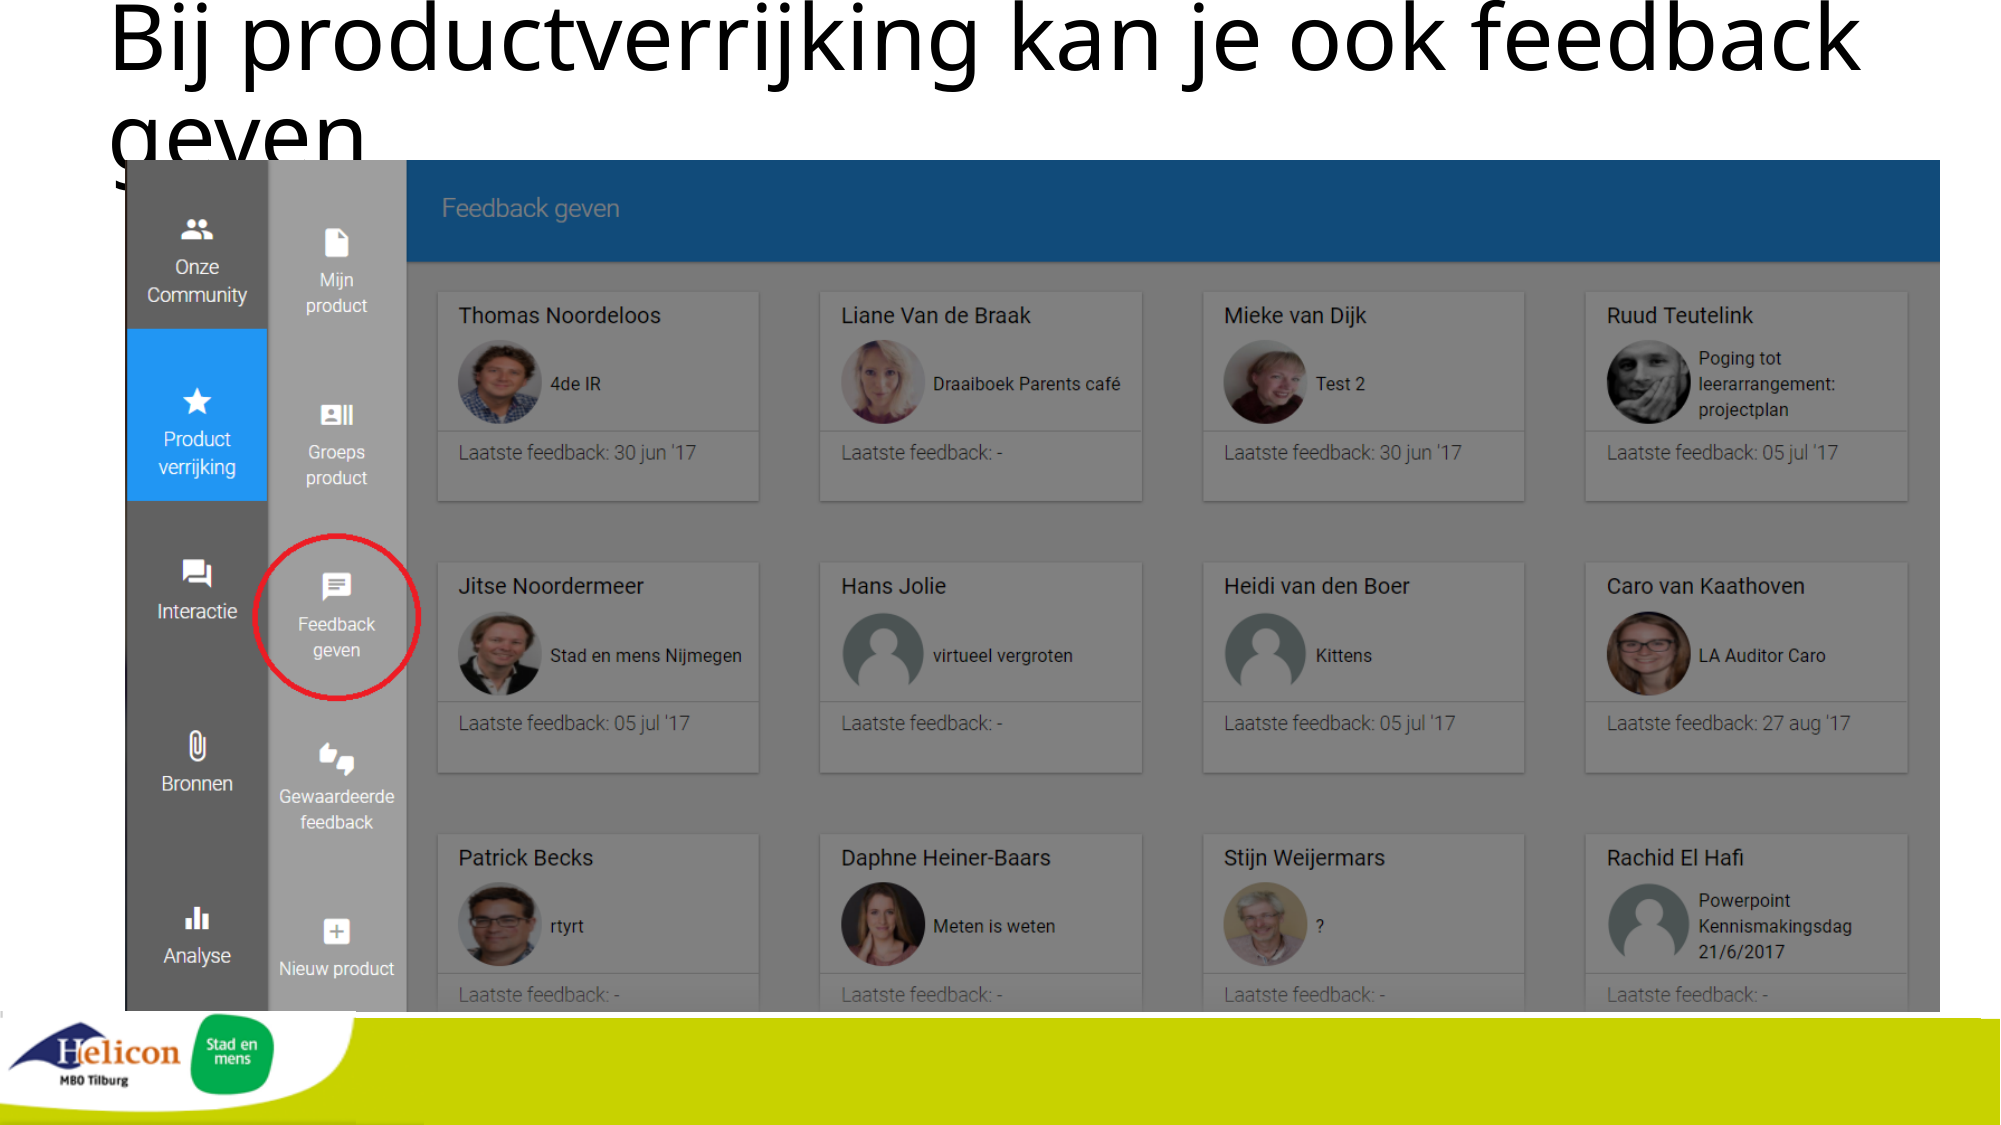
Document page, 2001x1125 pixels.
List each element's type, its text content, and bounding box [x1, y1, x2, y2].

picture [0, 160, 1940, 1125]
title Bij productverrijking kan je ook feedback geven [92, 37, 1891, 144]
